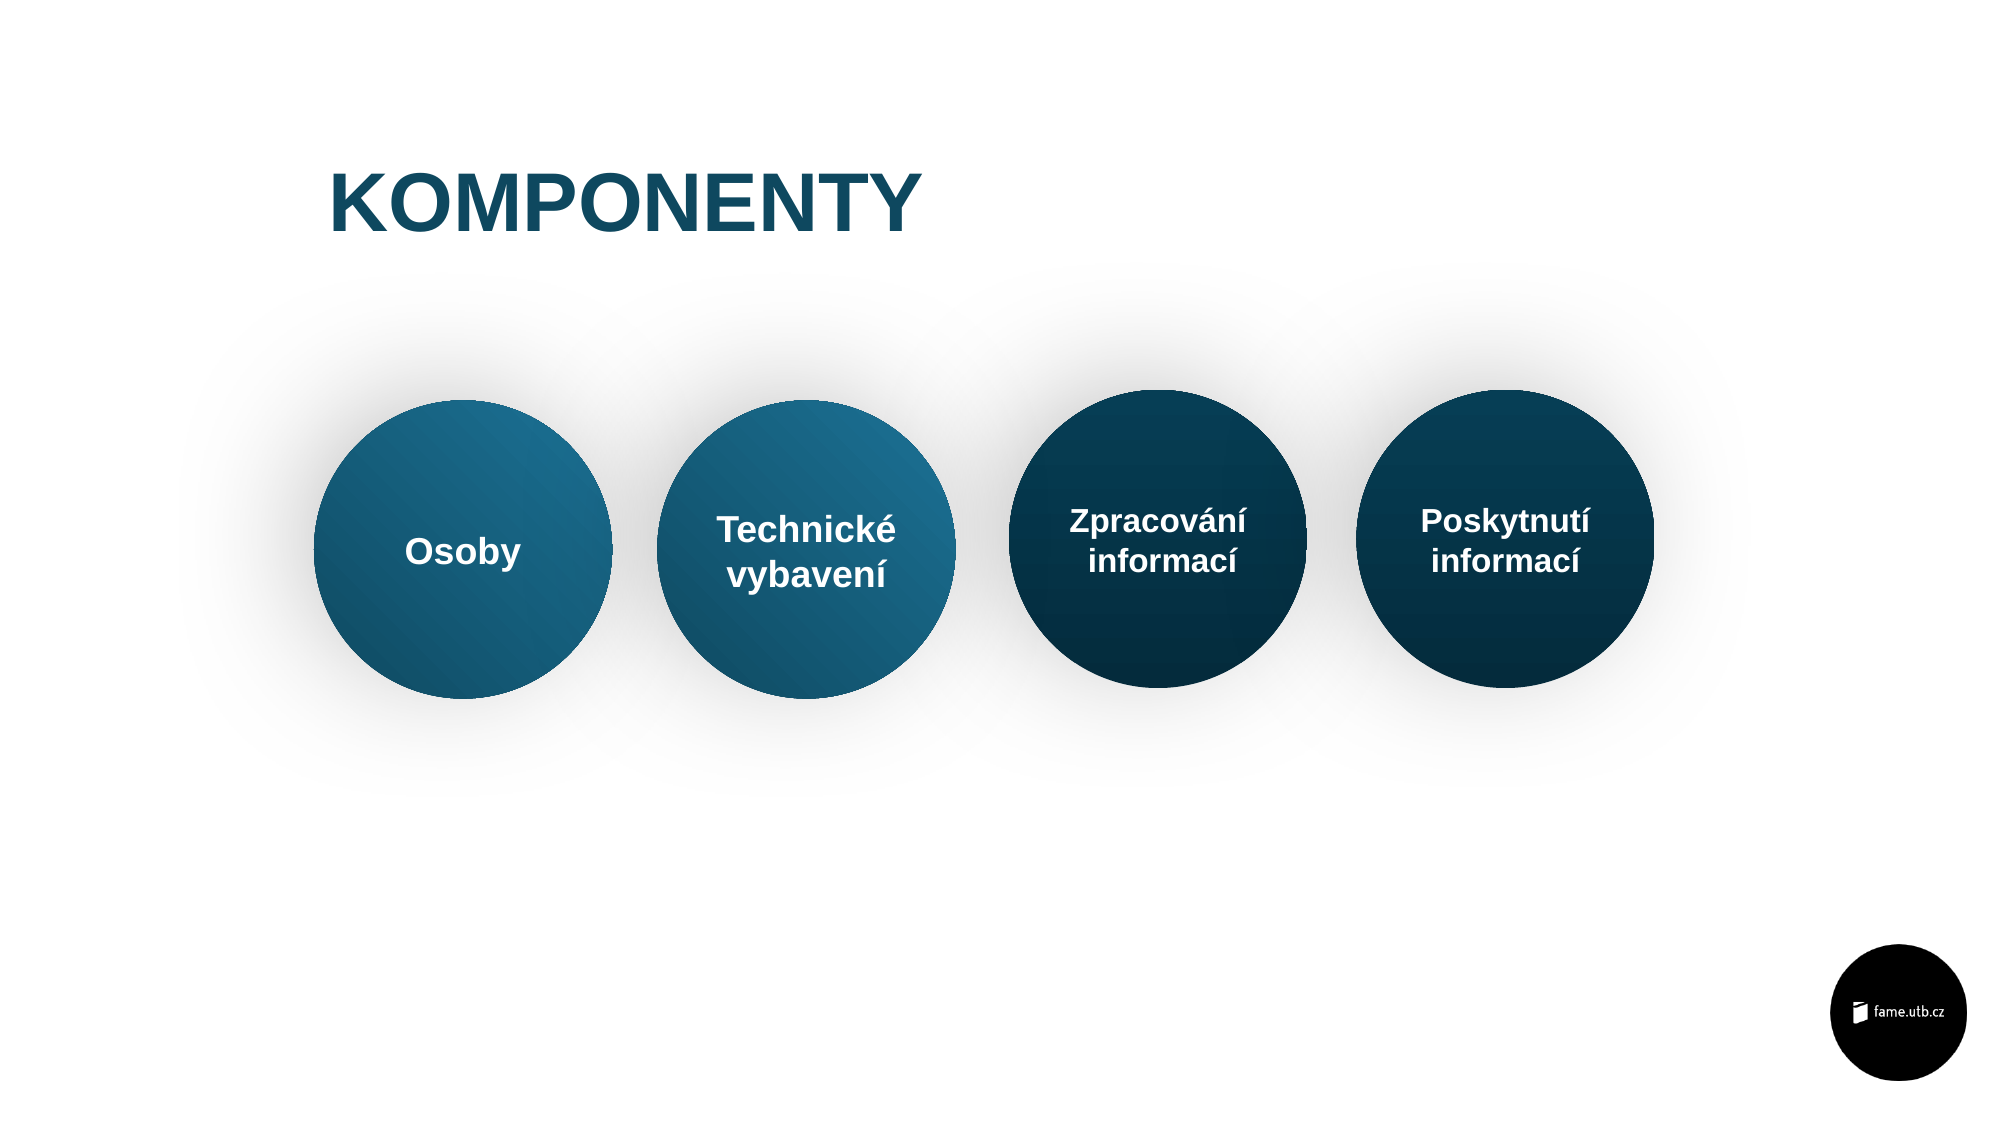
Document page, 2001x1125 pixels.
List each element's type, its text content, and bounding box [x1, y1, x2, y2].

text_box KOMPONENTY [313, 140, 1618, 256]
text_box Poskytnutí informací [1355, 388, 1656, 690]
picture [1830, 944, 1967, 1081]
text_box Technické vybavení [656, 399, 957, 700]
text_box Osoby [312, 399, 594, 700]
text_box Zpracování informací [1007, 388, 1292, 690]
